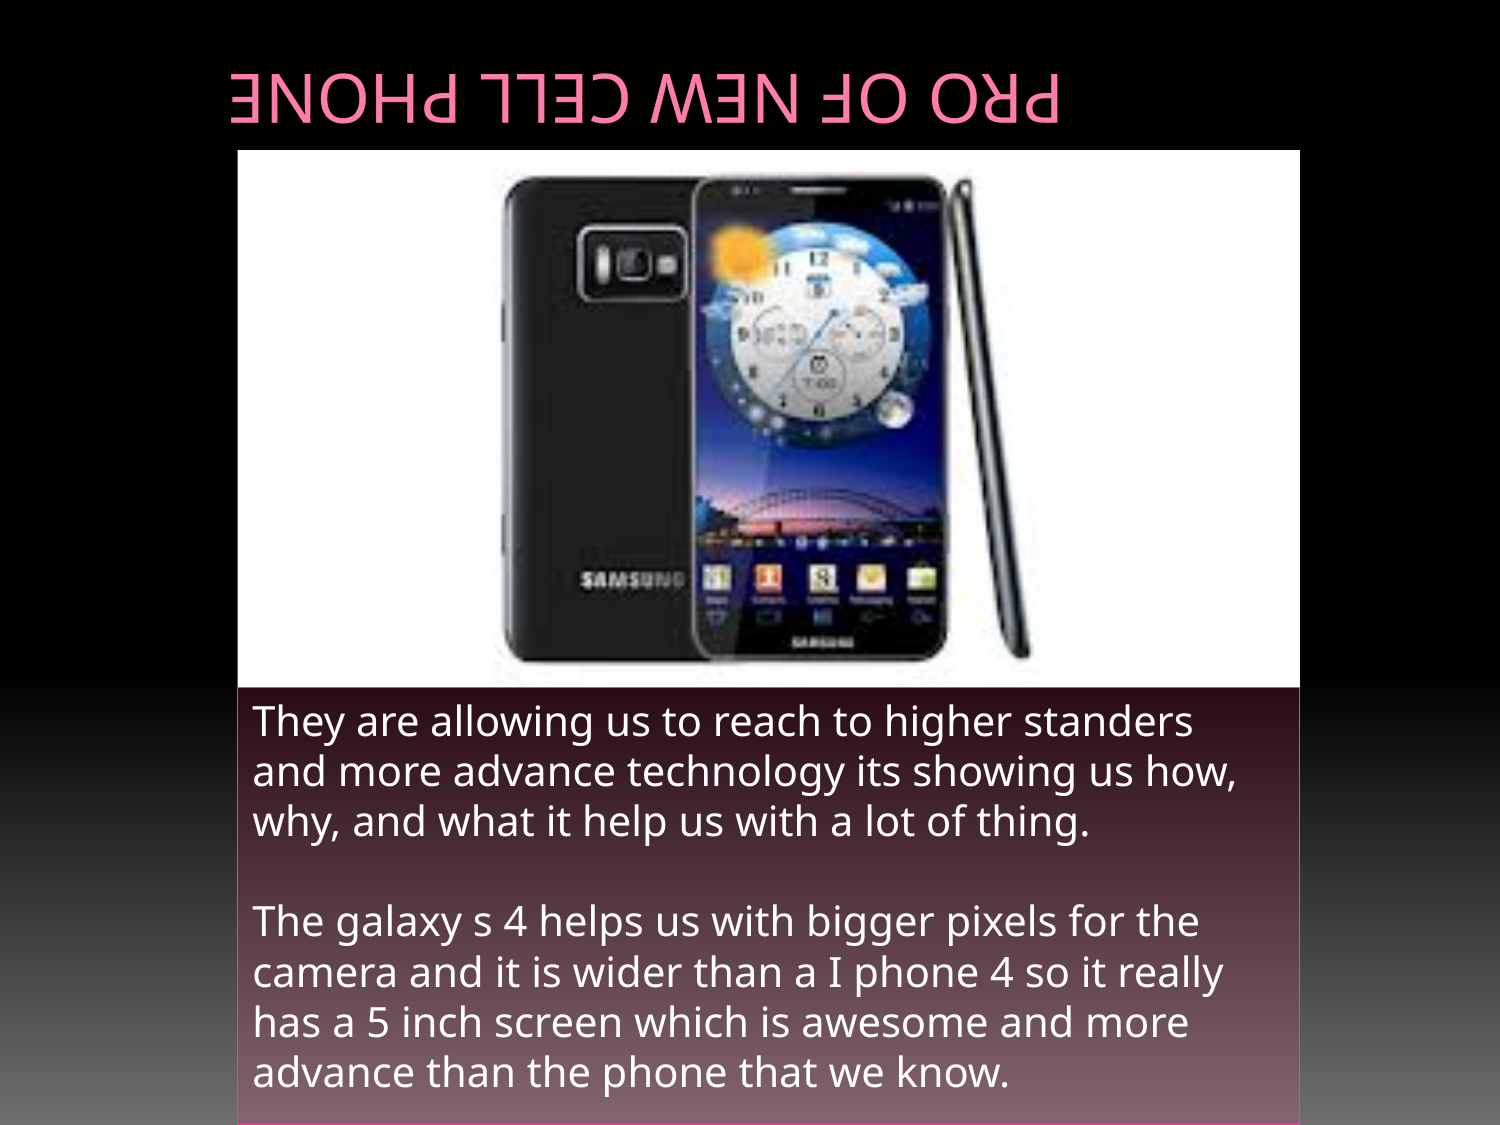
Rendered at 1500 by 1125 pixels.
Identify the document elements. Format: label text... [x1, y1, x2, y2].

title Pro of new cell phone [212, 0, 1263, 150]
picture [237, 149, 1301, 688]
list They are allowing us to reach to higher standers and more advance technology its showing us how, why, and what it help us with a lot of thing. The galaxy s 4 helps us with bigger pixels for the camera and it is wider than a I phone 4 so it really has a 5 inch screen which is awesome and more advance than the phone that we know. [237, 688, 1300, 1125]
